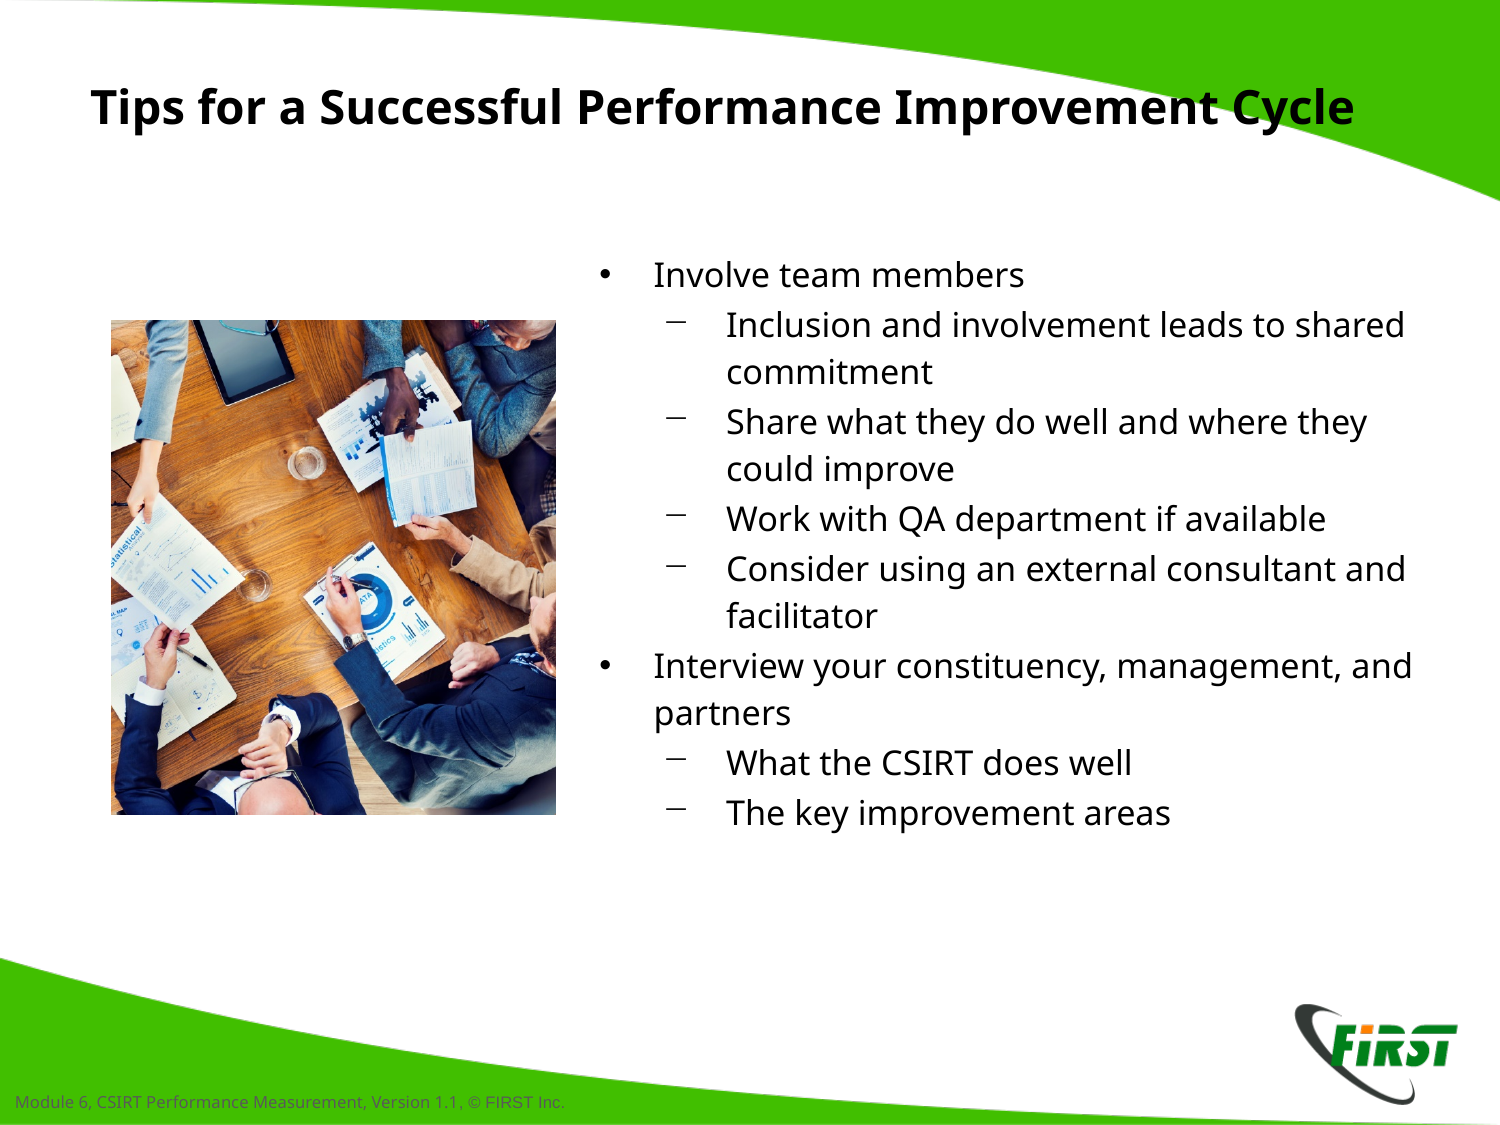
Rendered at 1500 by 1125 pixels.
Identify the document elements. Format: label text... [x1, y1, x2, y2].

picture [0, 0, 1500, 1125]
list Involve team members Inclusion and involvement leads to shared commitment Share what they do well and where they could improve Work with QA department if available Consider using an external consultant and facilitator Interview your constituency, management, and partners What the CSIRT does well The key improvement areas [530, 240, 1430, 846]
title Tips for a Successful Performance Improvement Cycle [75, 75, 1425, 143]
